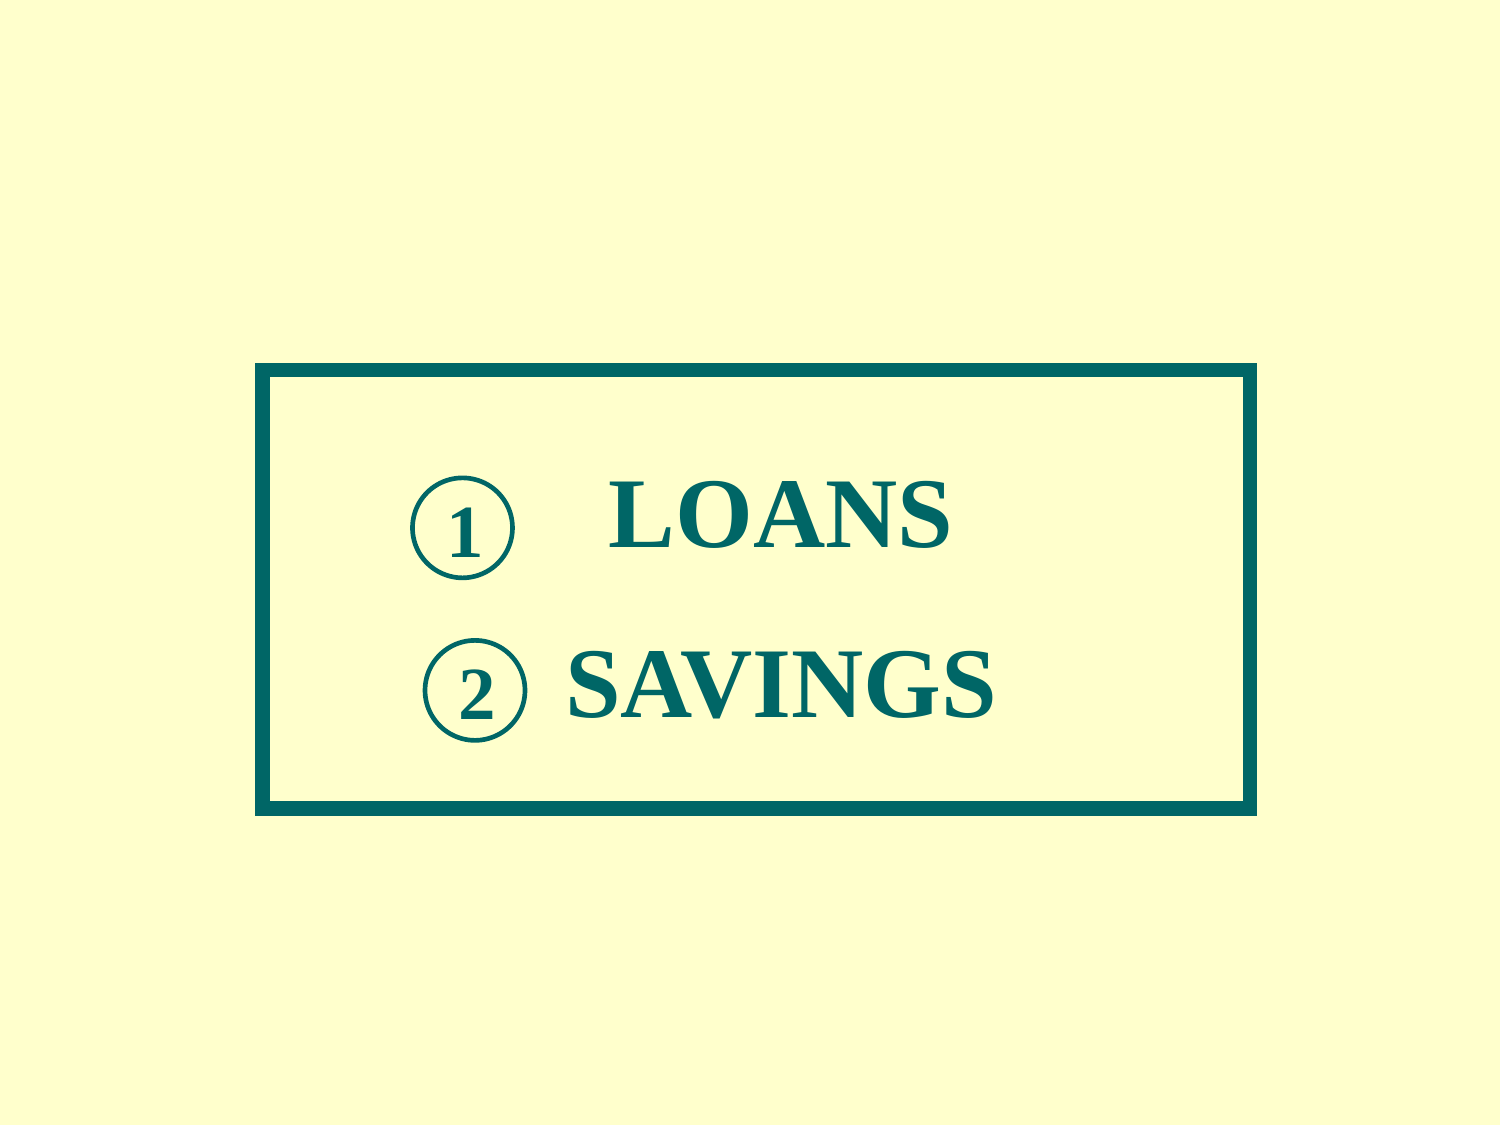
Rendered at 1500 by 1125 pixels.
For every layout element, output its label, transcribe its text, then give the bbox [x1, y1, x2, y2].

text_box LOANS SAVINGS [262, 369, 1250, 809]
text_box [424, 637, 526, 743]
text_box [412, 474, 513, 581]
